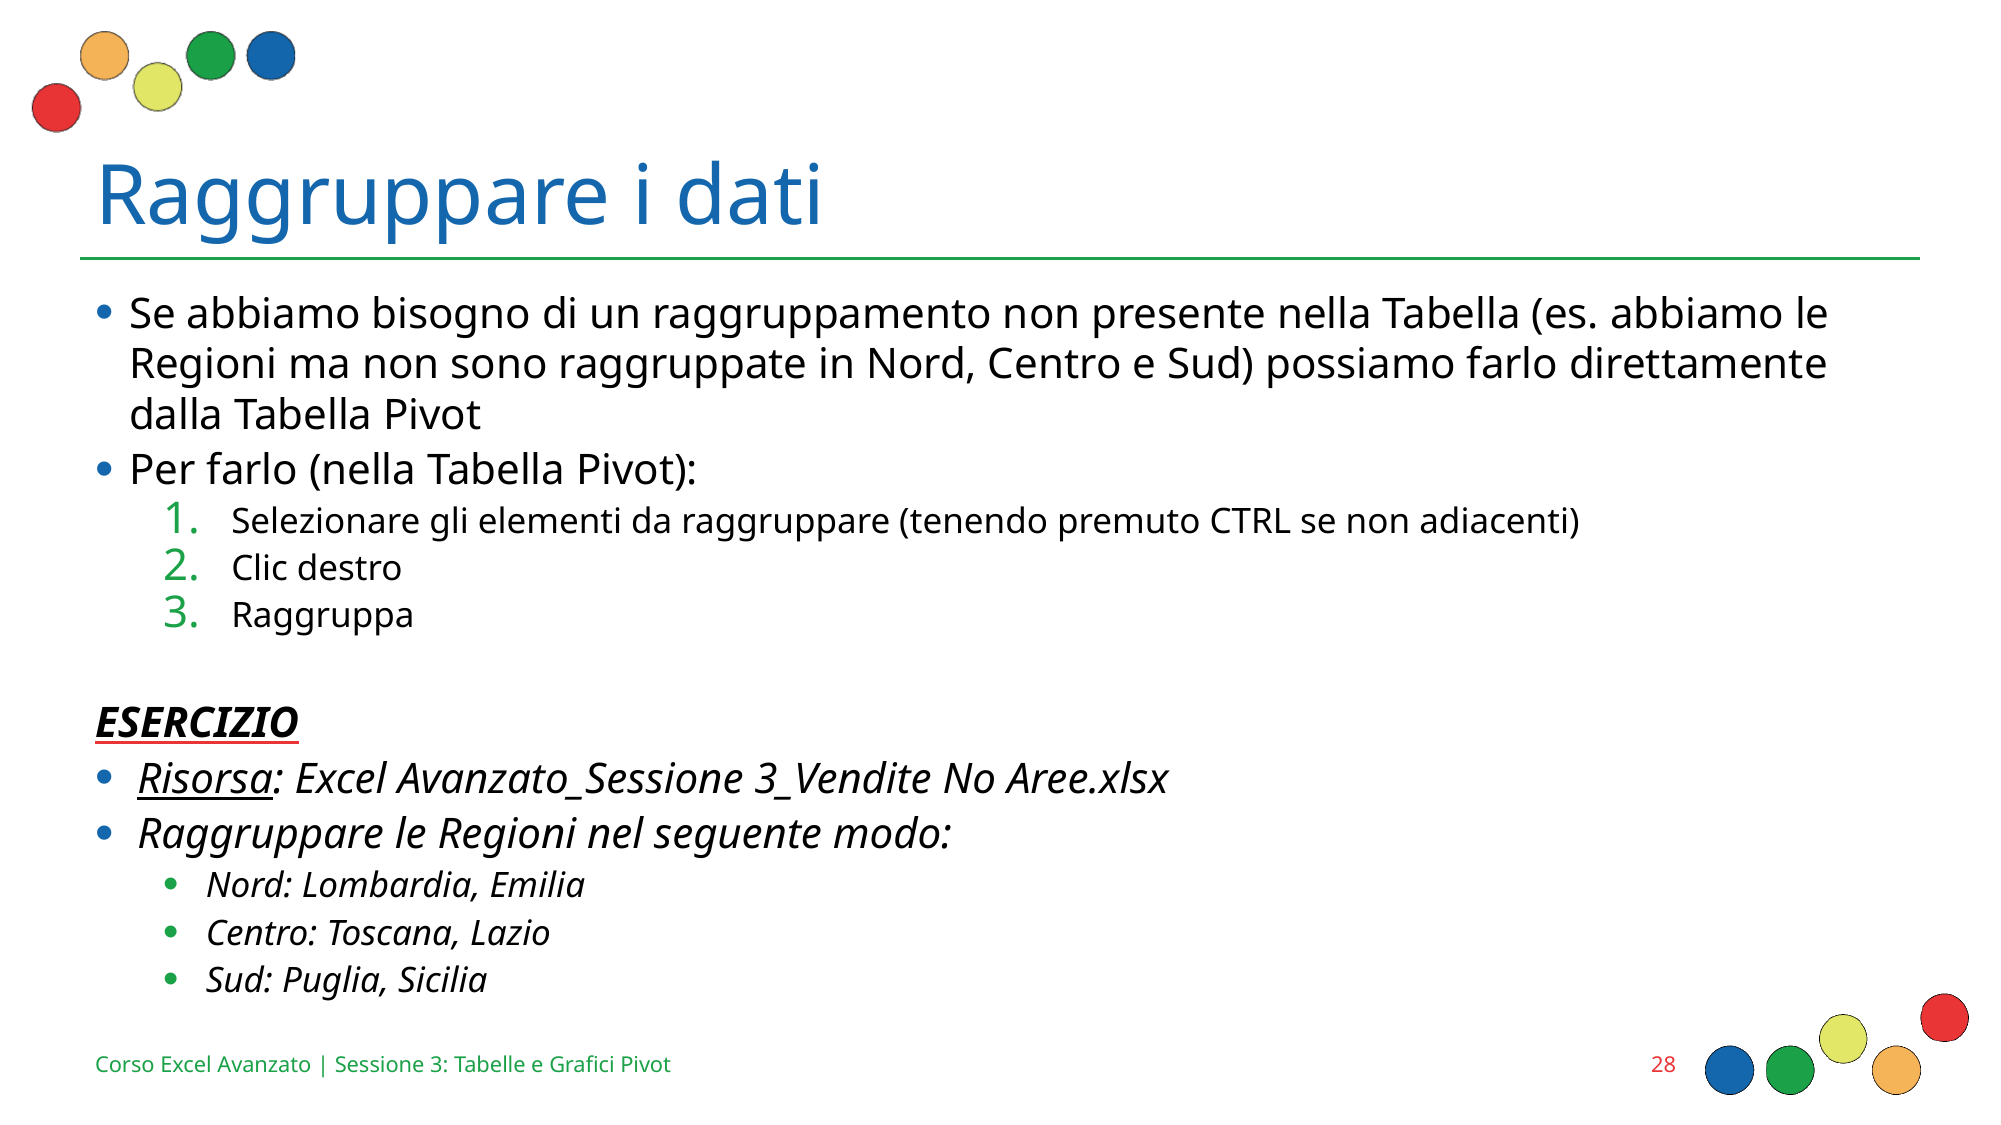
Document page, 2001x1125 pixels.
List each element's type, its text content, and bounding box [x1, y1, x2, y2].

slide_number 28 [1583, 1035, 1692, 1096]
picture [1704, 990, 1971, 1096]
picture [29, 30, 295, 135]
list Se abbiamo bisogno di un raggruppamento non presente nella Tabella (es. abbiamo le Regioni ma non sono raggruppate in Nord, Centro e Sud) possiamo farlo direttamente dalla Tabella Pivot Per farlo (nella Tabella Pivot): Selezionare gli elementi da raggruppare (tenendo premuto CTRL se non adiacenti) Clic destro Raggruppa ESERCIZIO Risorsa: Excel Avanzato_Sessione 3_Vendite No Aree.xlsx Raggruppare le Regioni nel seguente modo: Nord: Lombardia, Emilia Centro: Toscana, Lazio Sud: Puglia, Sicilia [80, 278, 1920, 1011]
footer Corso Excel Avanzato | Sessione 3: Tabelle e Grafici Pivot [80, 1035, 1571, 1096]
title Raggruppare i dati [80, 123, 1920, 259]
